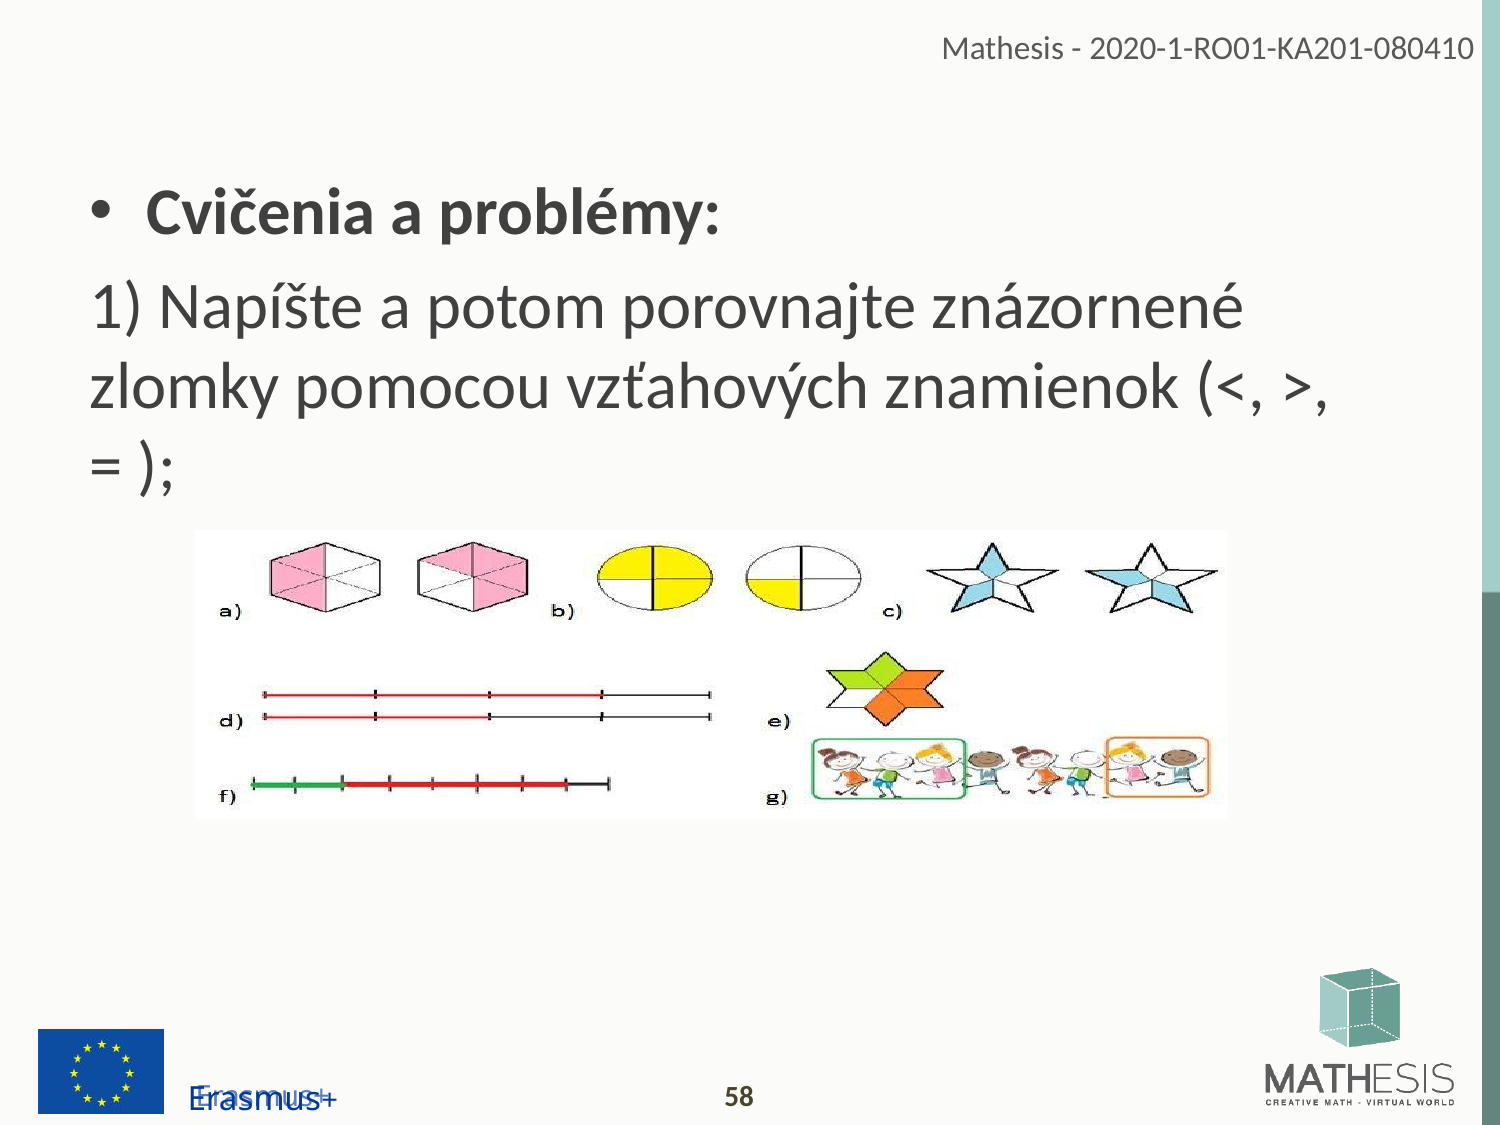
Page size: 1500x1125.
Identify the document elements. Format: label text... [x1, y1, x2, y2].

list Cvičenia a problémy: 1) Napíšte a potom porovnajte znázornené zlomky pomocou vzťahových znamienok (<, >, = ); [75, 160, 1425, 1005]
picture [194, 529, 1228, 819]
picture [38, 1029, 164, 1114]
